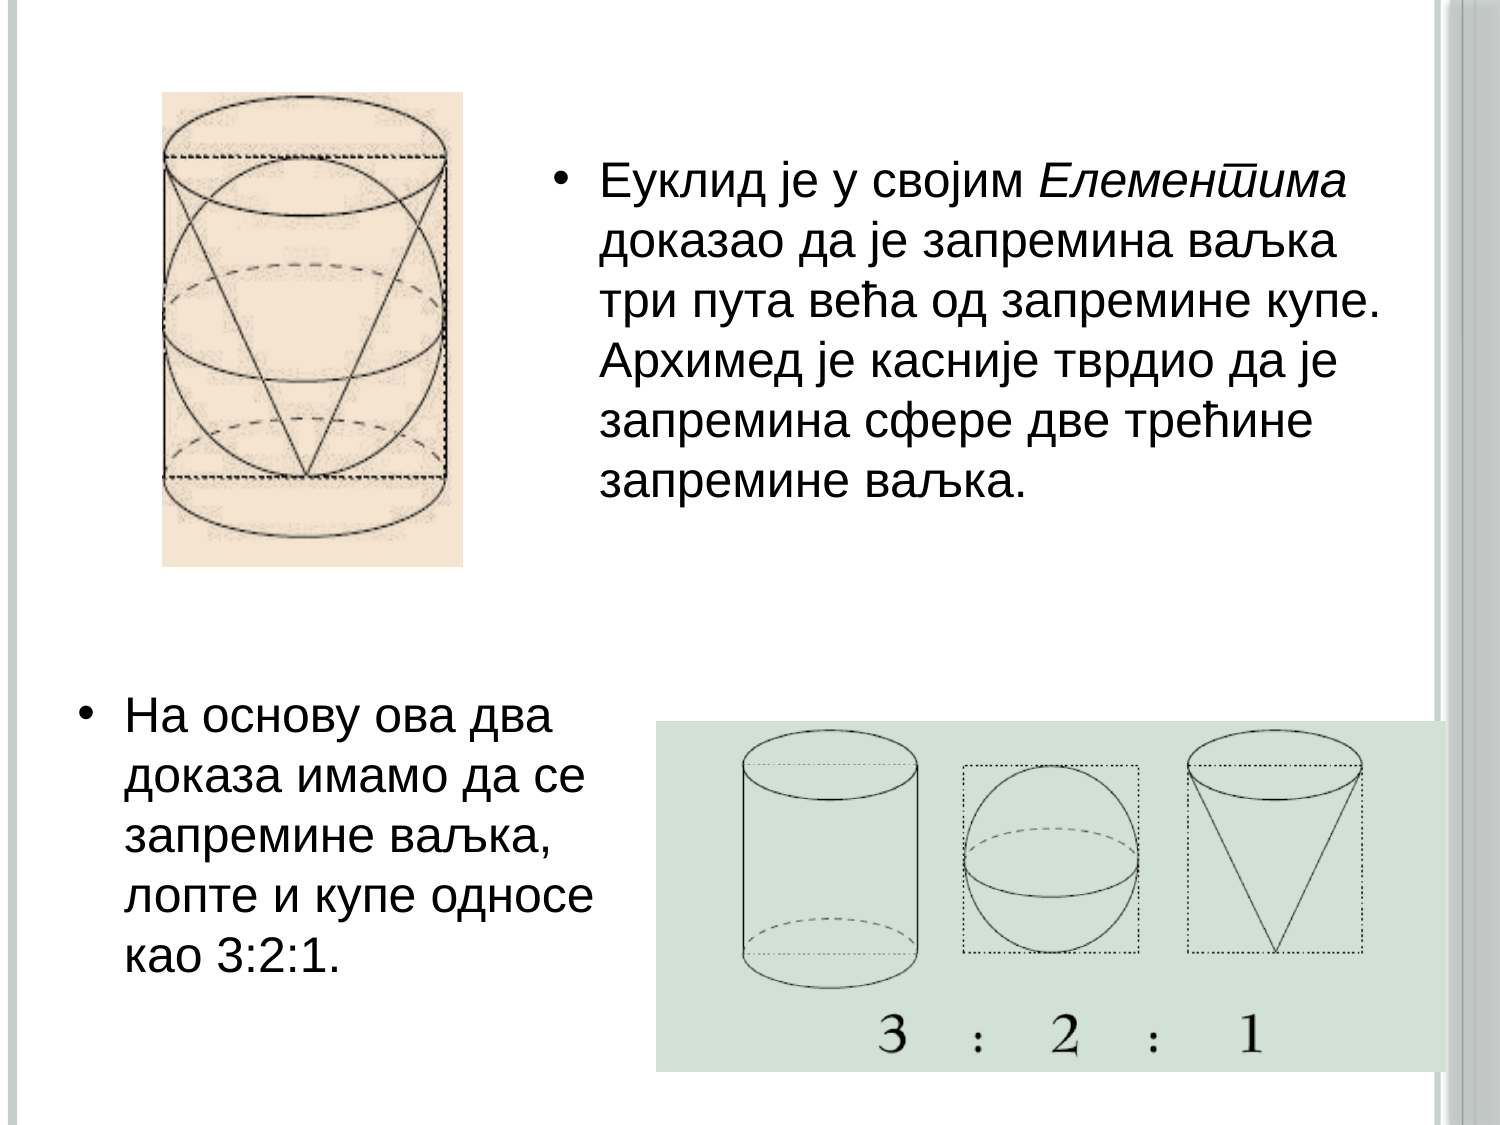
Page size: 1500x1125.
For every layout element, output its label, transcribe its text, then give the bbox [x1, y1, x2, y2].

text_box На основу ова два доказа имамо да се запремине ваљка, лопте и купе односе као 3:2:1. [62, 674, 625, 990]
picture [161, 91, 463, 568]
picture [656, 721, 1446, 1073]
text_box Еуклид је у својим Елементима доказао да је запремина ваљка три пута већа од запремине купе. Архимед је касније тврдио да је запремина сфере две трећине запремине ваљка. [537, 140, 1400, 515]
